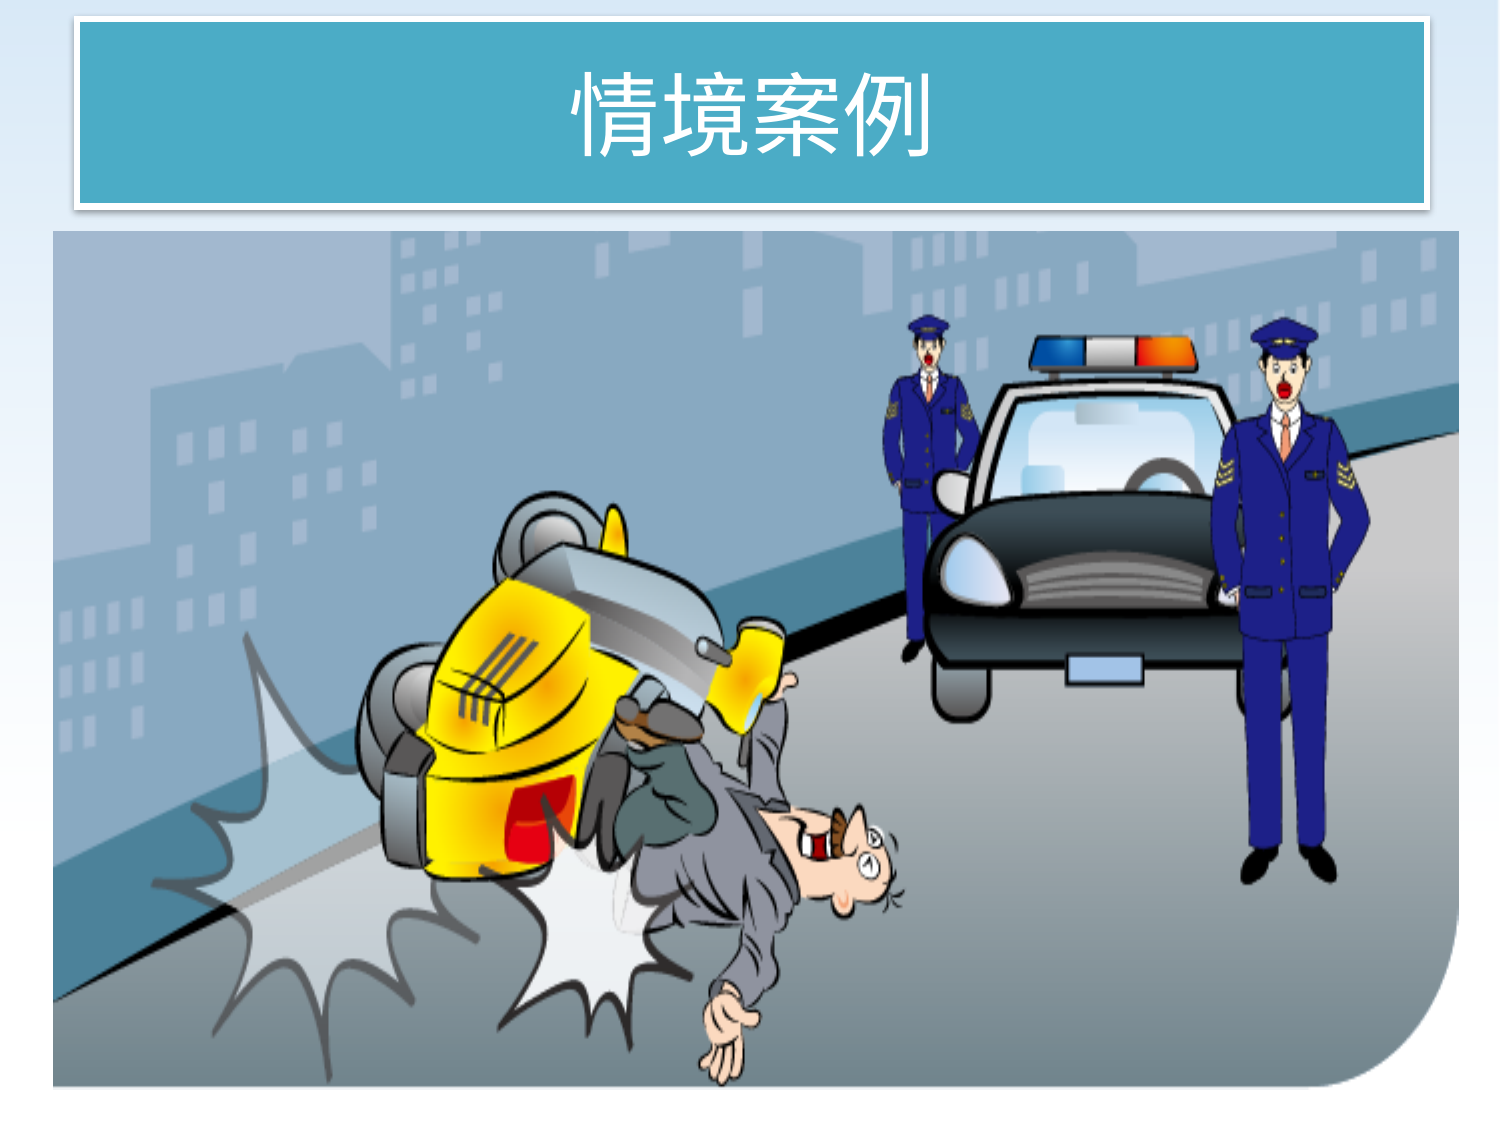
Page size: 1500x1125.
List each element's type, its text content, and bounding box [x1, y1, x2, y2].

title 情境案例 [74, 16, 1430, 210]
picture [0, 0, 1500, 1125]
